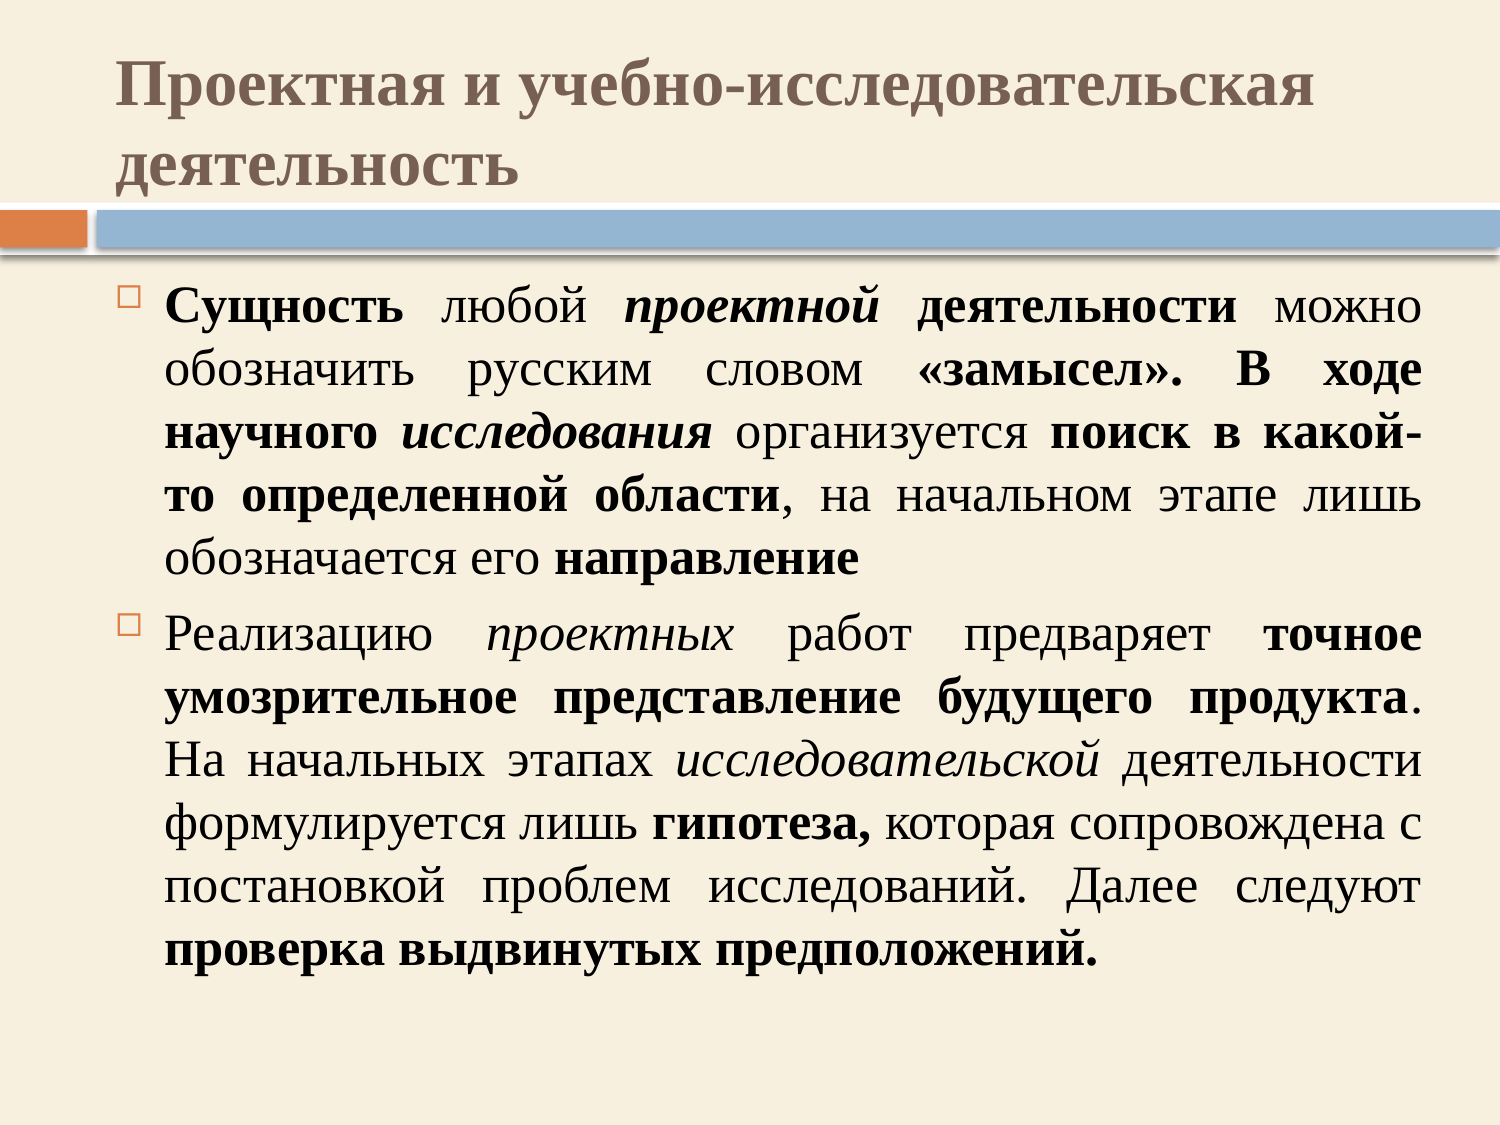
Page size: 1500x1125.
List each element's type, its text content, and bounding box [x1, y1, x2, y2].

title Проектная и учебно-исследовательская деятельность [100, 37, 1438, 200]
list Сущность любой проектной деятельности можно обозначить русским словом «замысел». В ходе научного исследования организуется поиск в какой-то определенной области, на начальном этапе лишь обозначается его направление Реализацию проектных работ предваряет точное умозрительное представление будущего продукта. На начальных этапах исследовательской деятельности формулируется лишь гипотеза, которая сопровождена с постановкой проблем исследований. Далее следуют проверка выдвинутых предположений. [100, 262, 1438, 1000]
